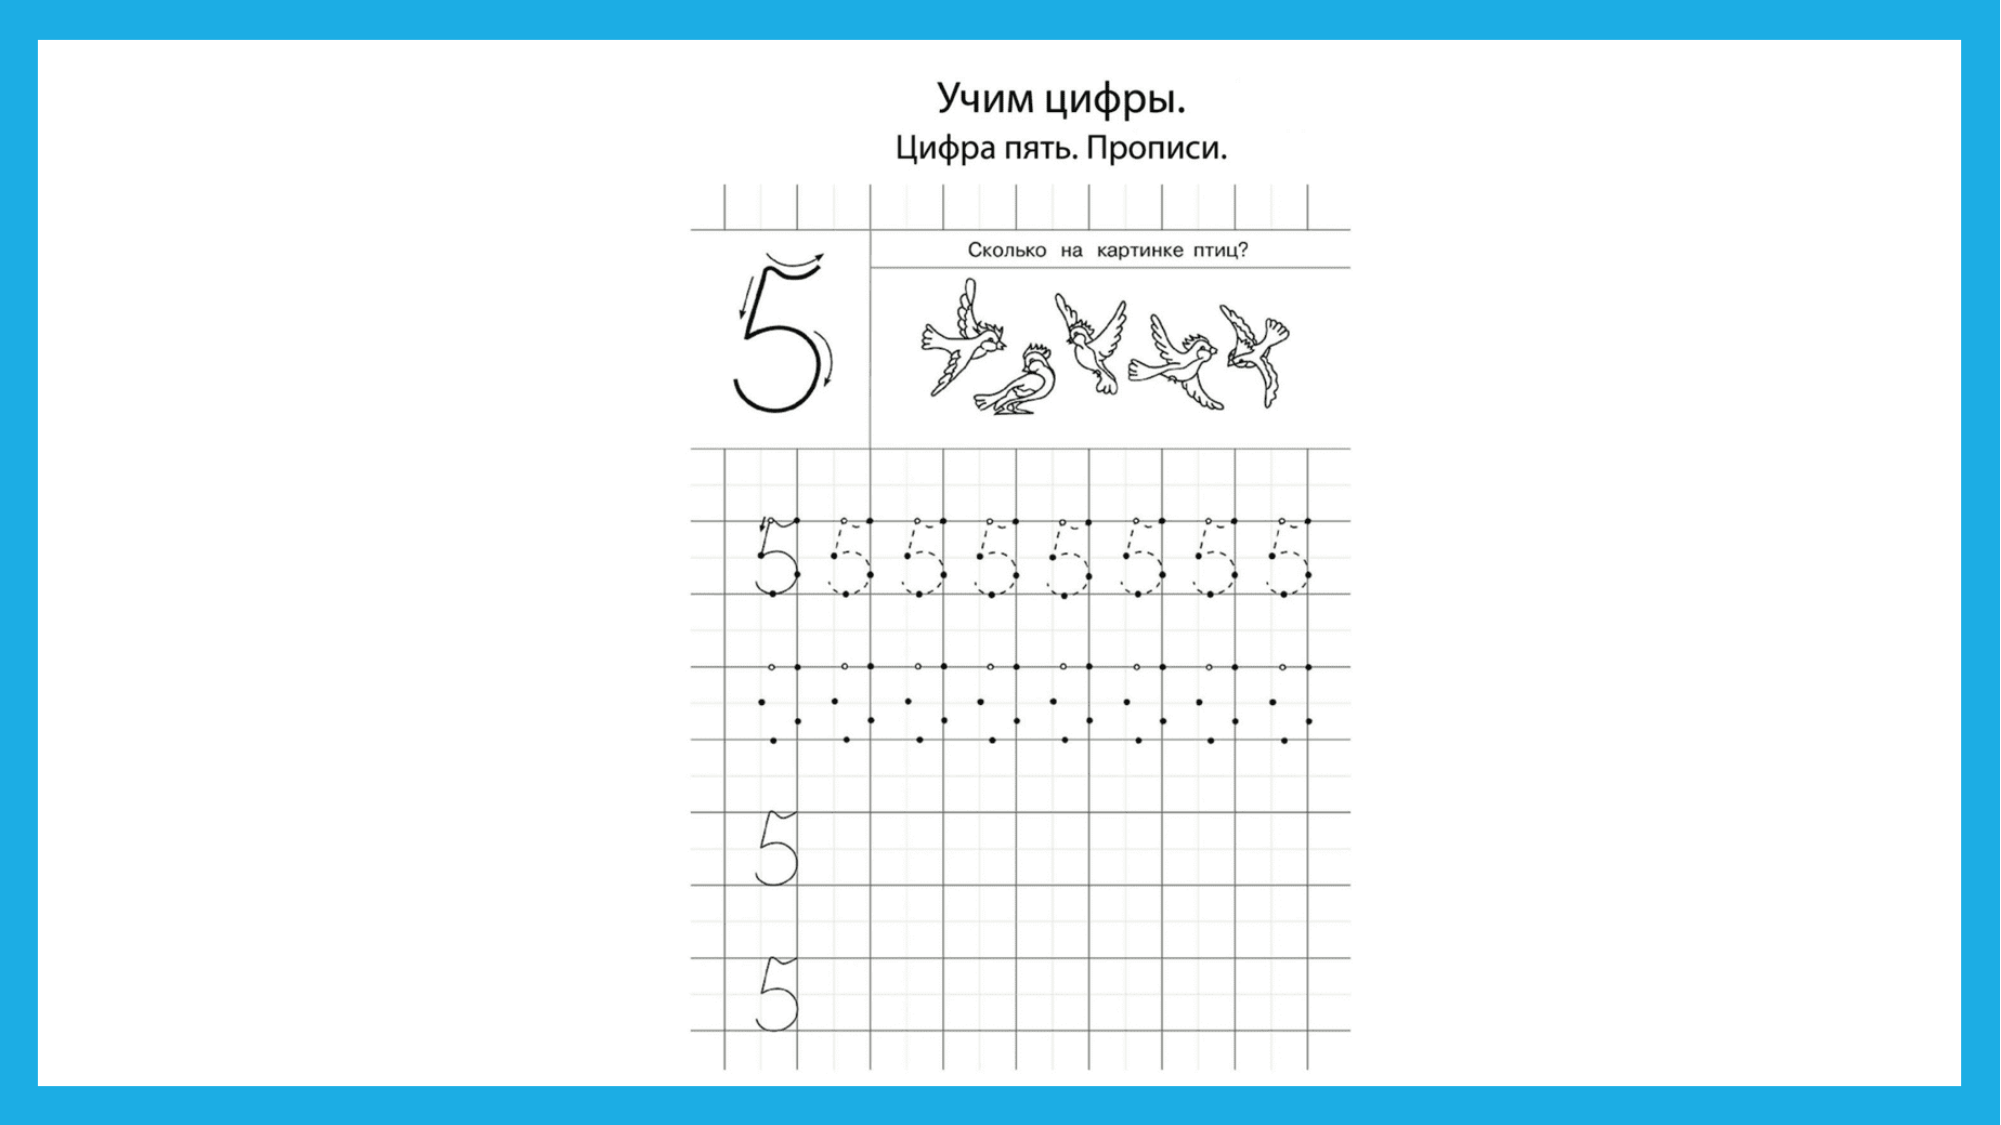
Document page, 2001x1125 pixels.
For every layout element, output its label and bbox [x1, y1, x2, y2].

picture [679, 71, 1383, 1075]
